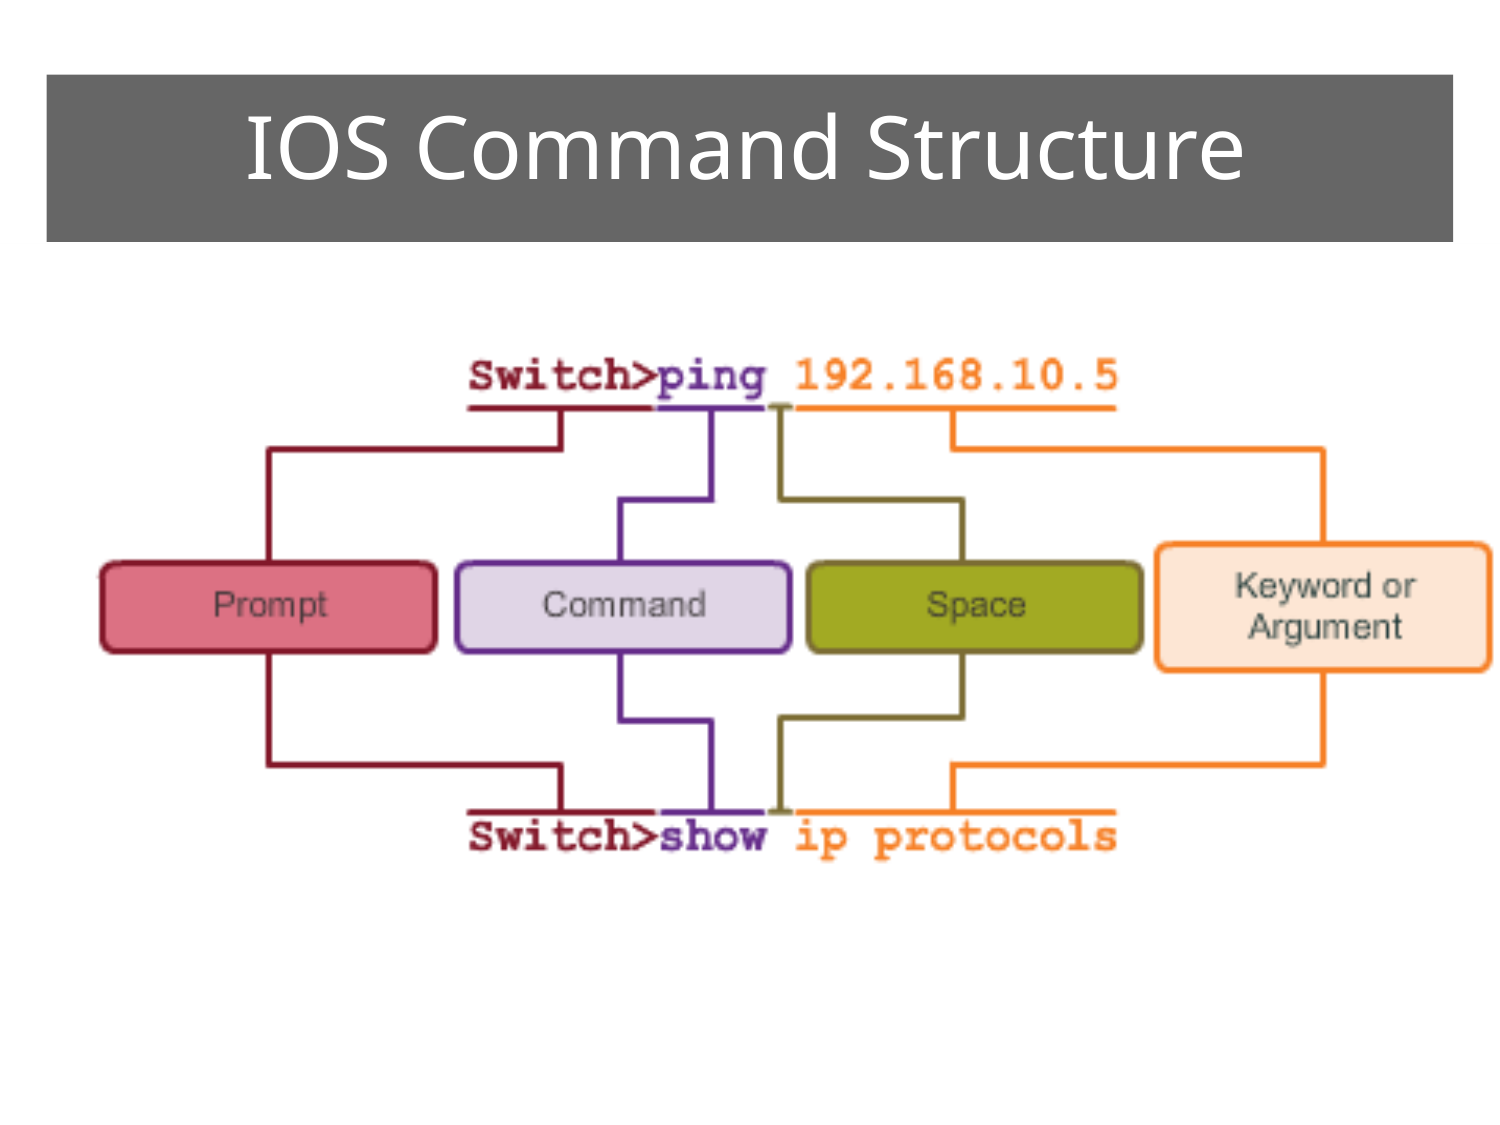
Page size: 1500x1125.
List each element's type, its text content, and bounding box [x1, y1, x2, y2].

title IOS Command Structure [78, 76, 1415, 214]
picture [0, 241, 1500, 887]
